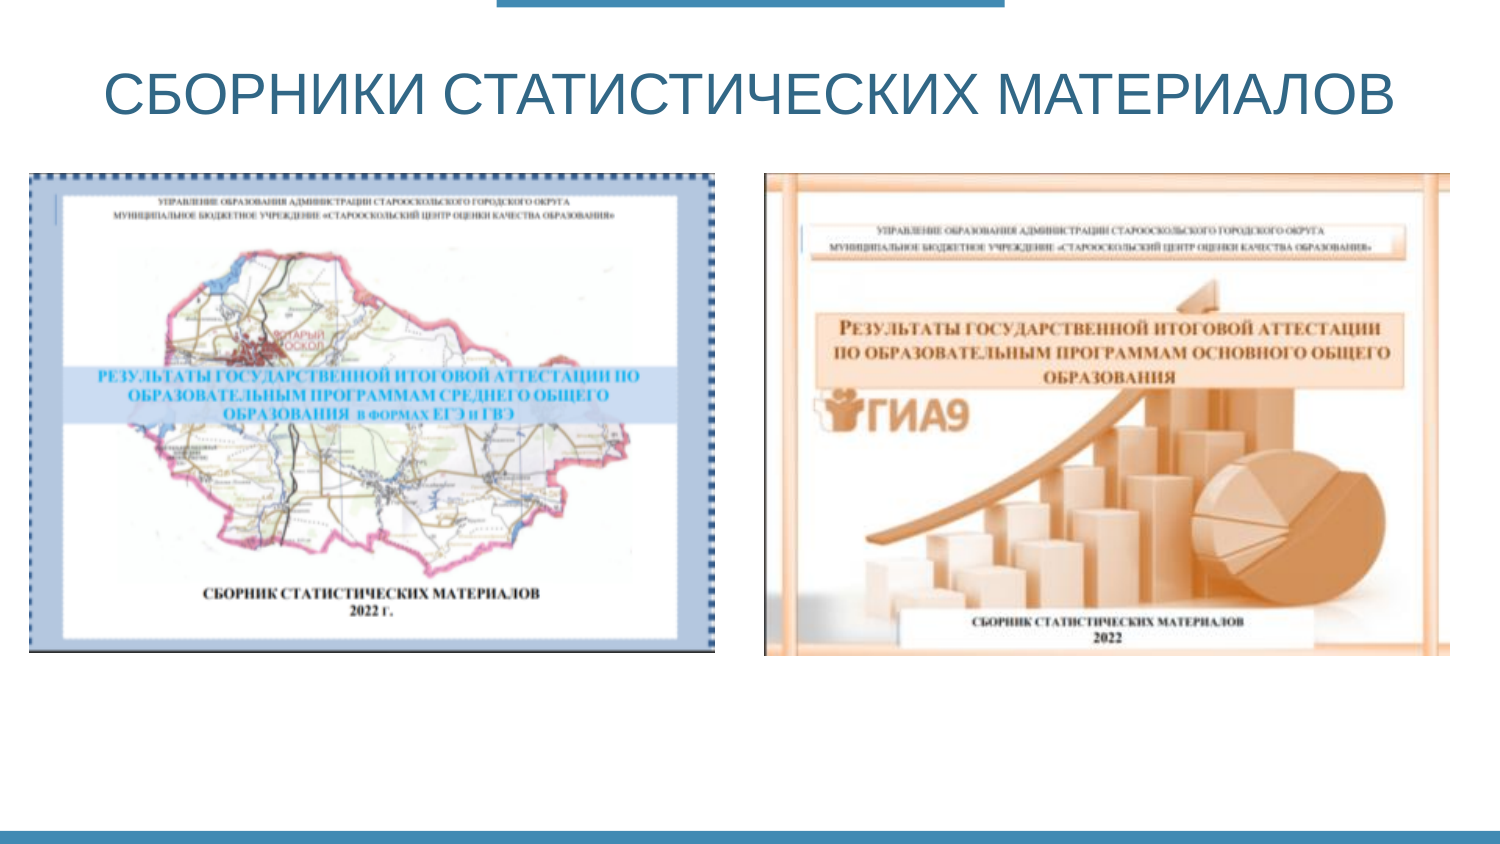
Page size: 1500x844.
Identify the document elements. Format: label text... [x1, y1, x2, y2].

picture [764, 173, 1451, 656]
picture [29, 173, 715, 653]
list СБОРНИКИ СТАТИСТИЧЕСКИХ МАТЕРИАЛОВ [0, 43, 1500, 139]
